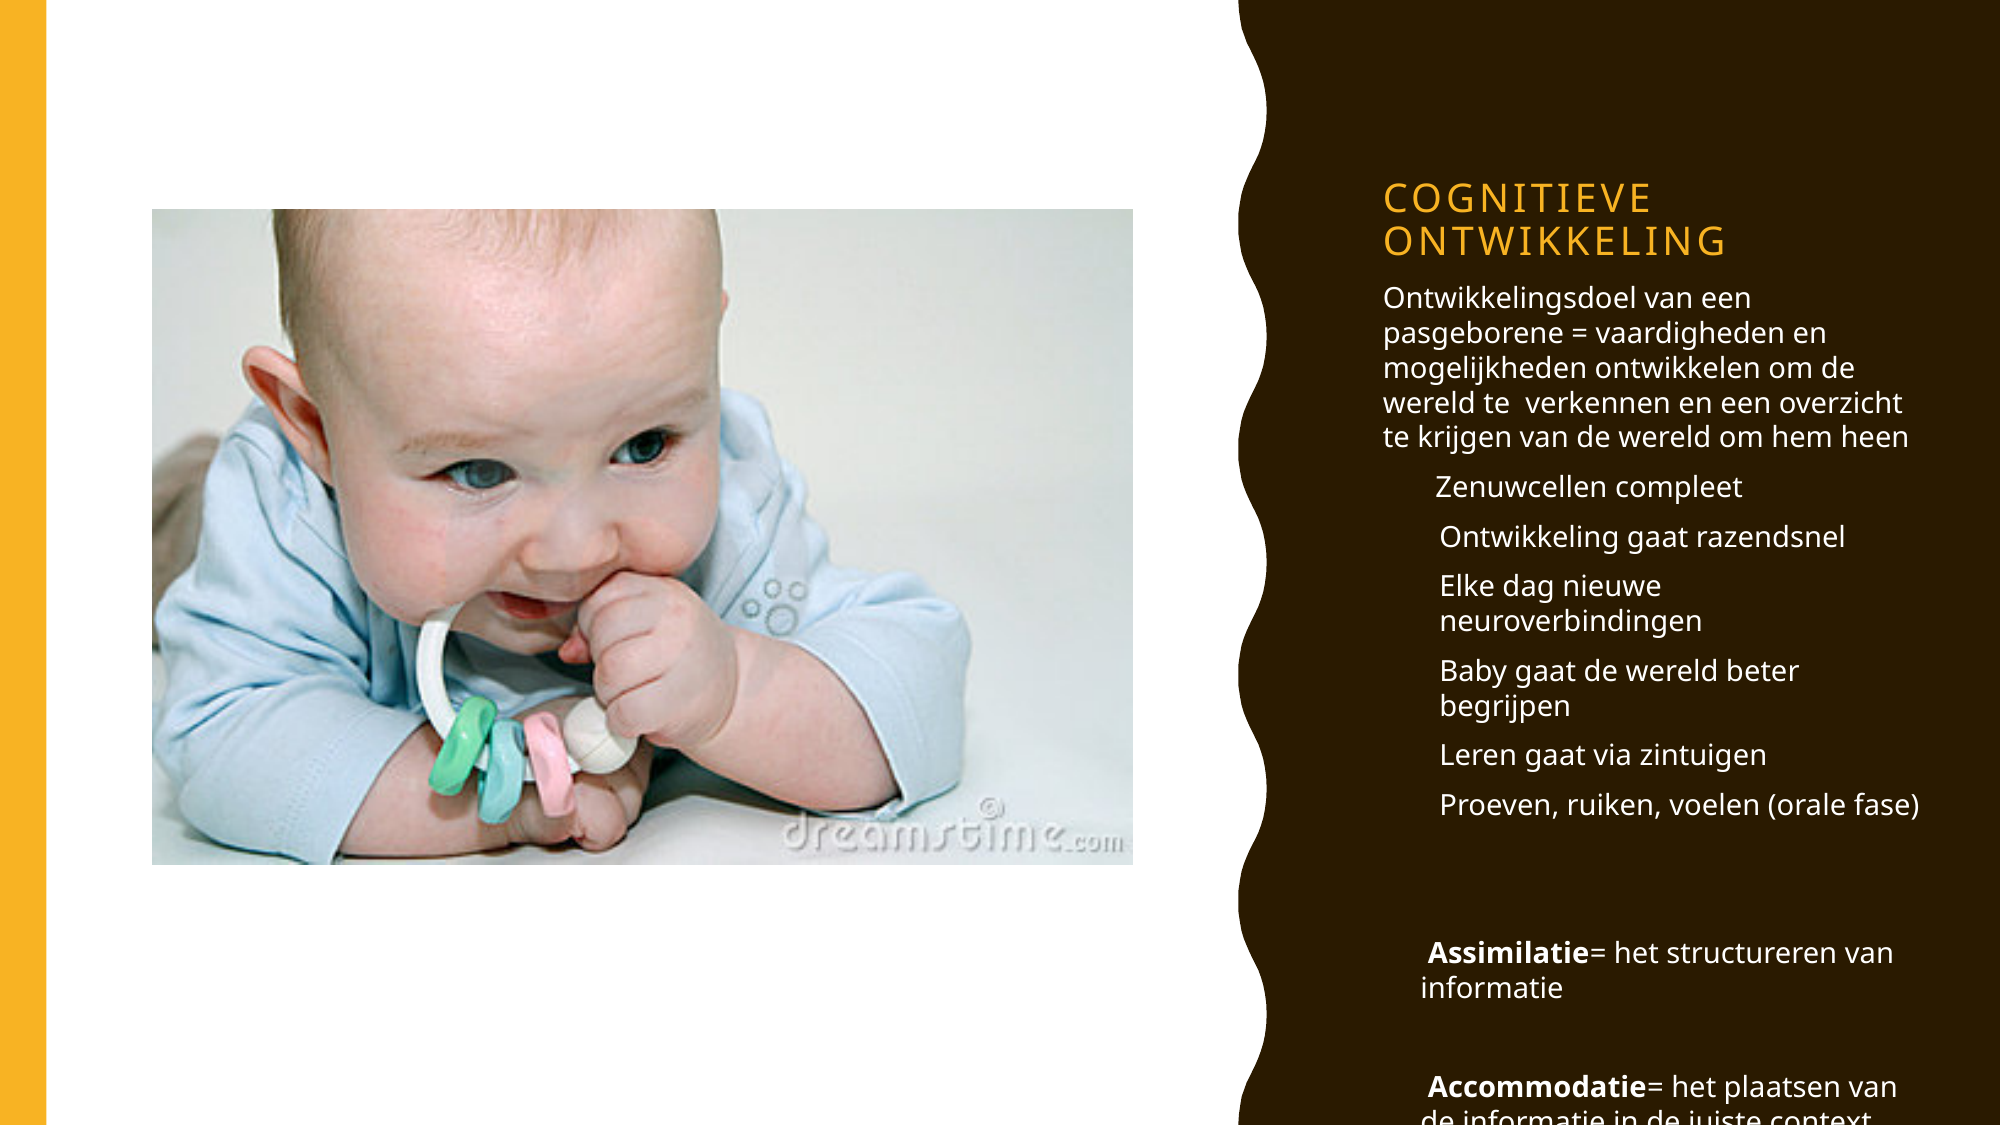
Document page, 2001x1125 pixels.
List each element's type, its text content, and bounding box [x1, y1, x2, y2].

title Cognitieve ontwikkeling [1368, 75, 1875, 271]
picture [151, 209, 1133, 865]
text_box [0, 0, 47, 1125]
text_box [1238, 0, 2000, 1125]
text_box [47, 0, 1266, 1125]
list Ontwikkelingsdoel van een pasgeborene = vaardigheden en mogelijkheden ontwikkelen om de wereld te verkennen en een overzicht te krijgen van de wereld om hem heen Zenuwcellen compleet Ontwikkeling gaat razendsnel Elke dag nieuwe neuroverbindingen Baby gaat de wereld beter begrijpen Leren gaat via zintuigen Proeven, ruiken, voelen (orale fase) Assimilatie= het structureren van informatie Accommodatie= het plaatsen van de informatie in de juiste context [1368, 271, 1945, 1088]
